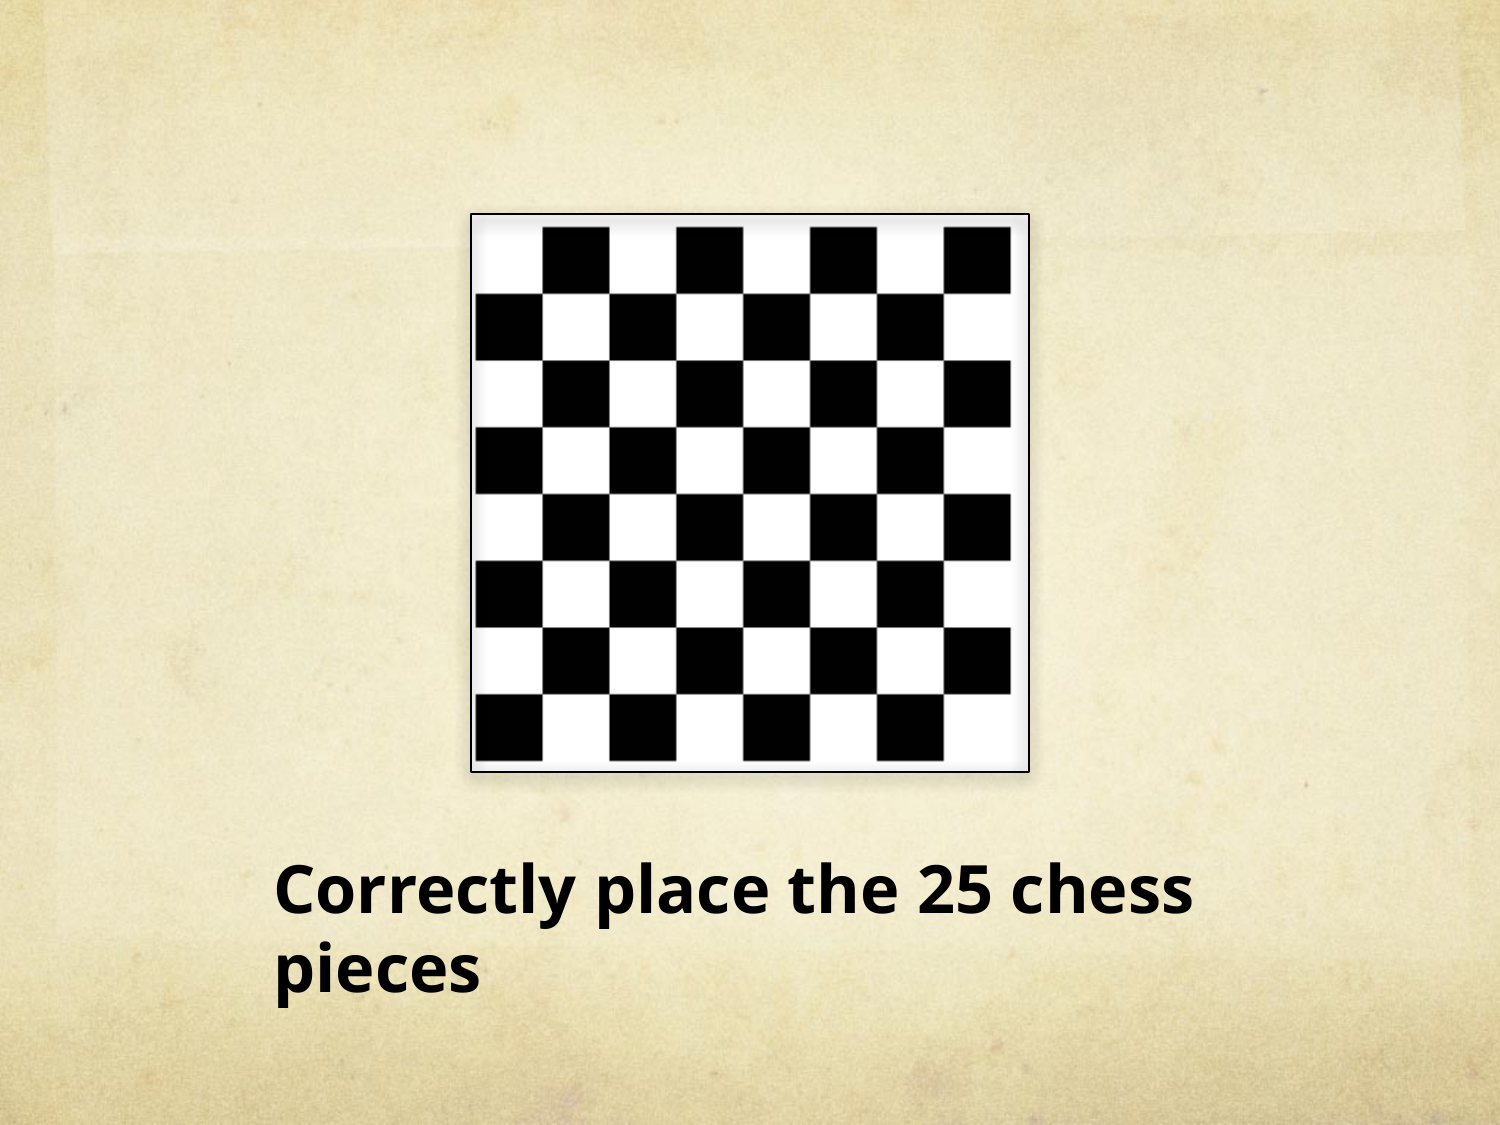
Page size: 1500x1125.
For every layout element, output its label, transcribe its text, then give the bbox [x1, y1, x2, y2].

text_box Correctly place the 25 chess pieces [258, 838, 1242, 1014]
picture [0, 0, 1500, 1125]
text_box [470, 213, 1030, 773]
